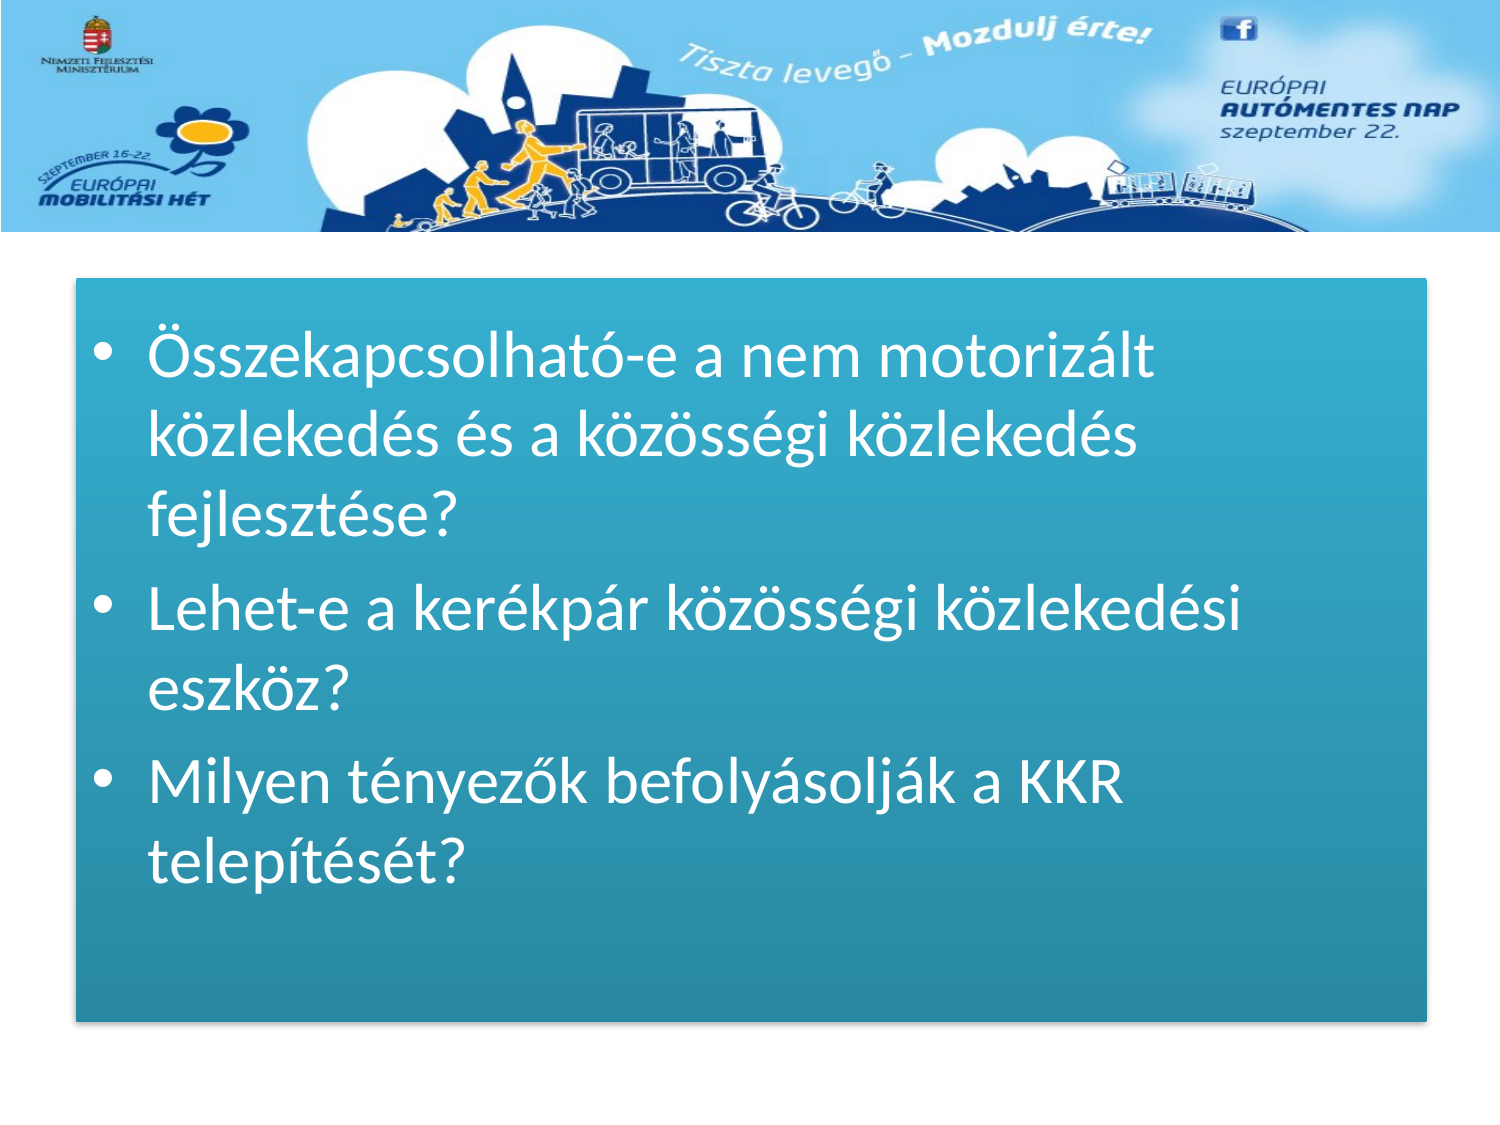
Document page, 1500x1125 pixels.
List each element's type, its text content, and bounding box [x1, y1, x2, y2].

list Összekapcsolható-e a nem motorizált közlekedés és a közösségi közlekedés fejlesztése? Lehet-e a kerékpár közösségi közlekedési eszköz? Milyen tényezők befolyásolják a KKR telepítését? [76, 278, 1427, 1022]
picture [1, 0, 1500, 232]
